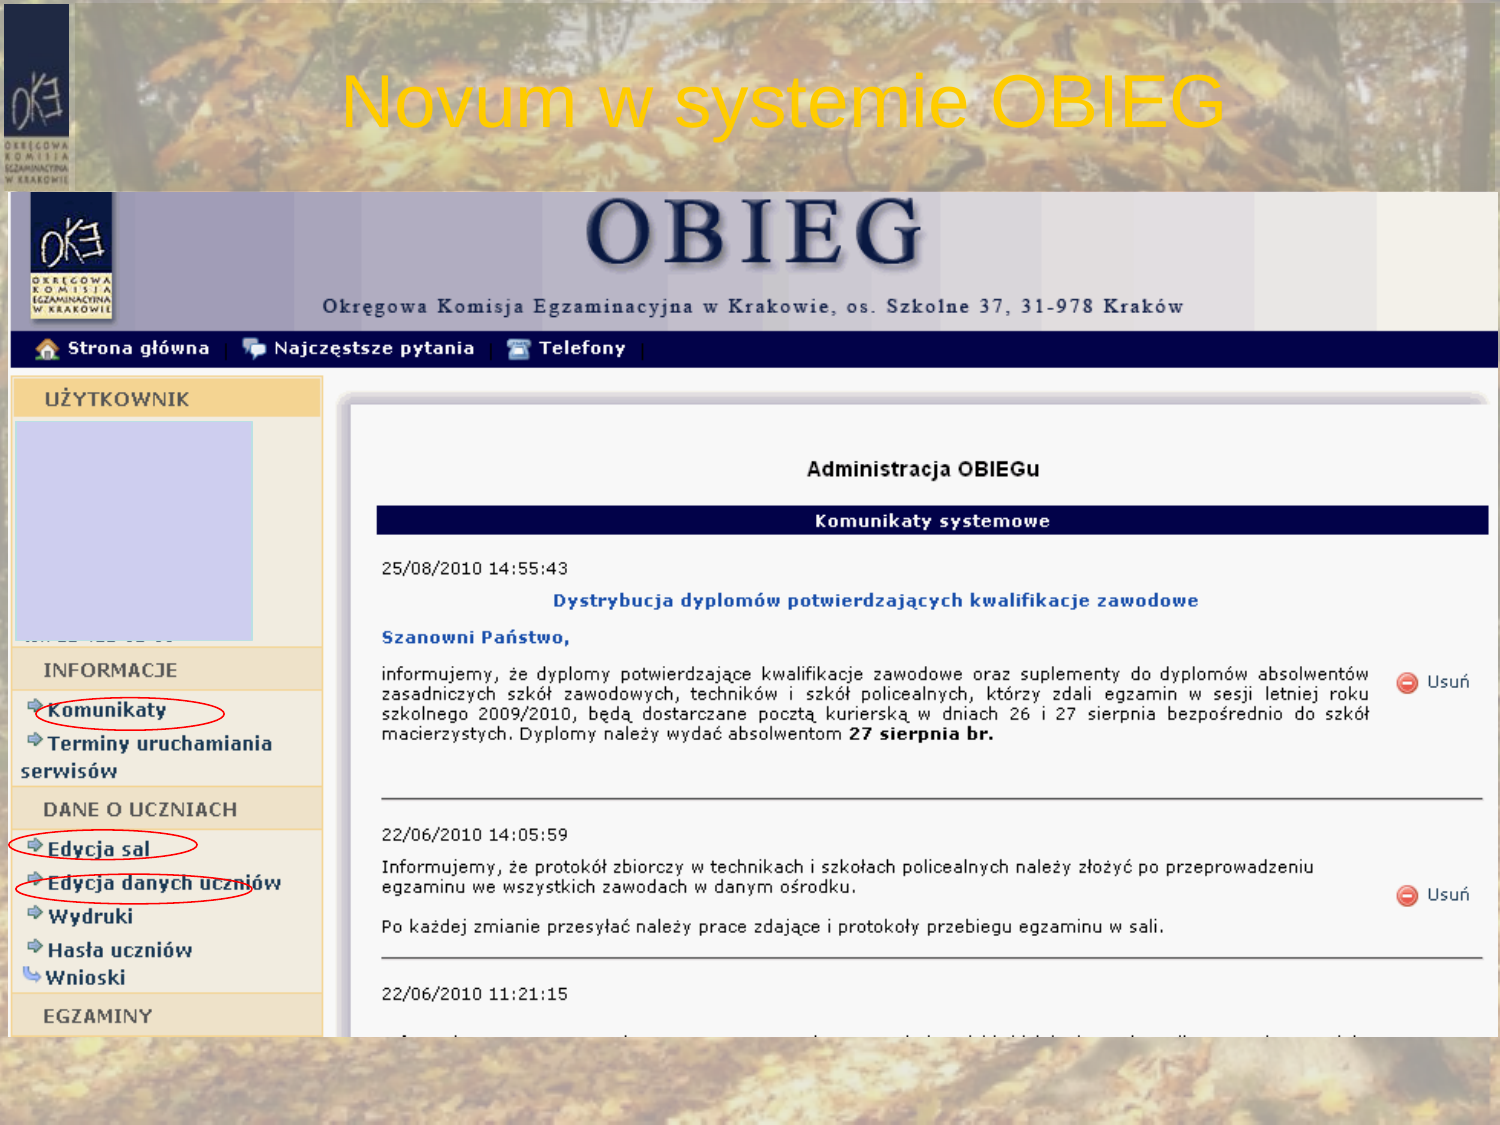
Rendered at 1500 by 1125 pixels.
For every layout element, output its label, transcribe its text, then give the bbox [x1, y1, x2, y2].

title Novum w systemie OBIEG [74, 3, 1495, 191]
picture [8, 192, 1498, 1038]
